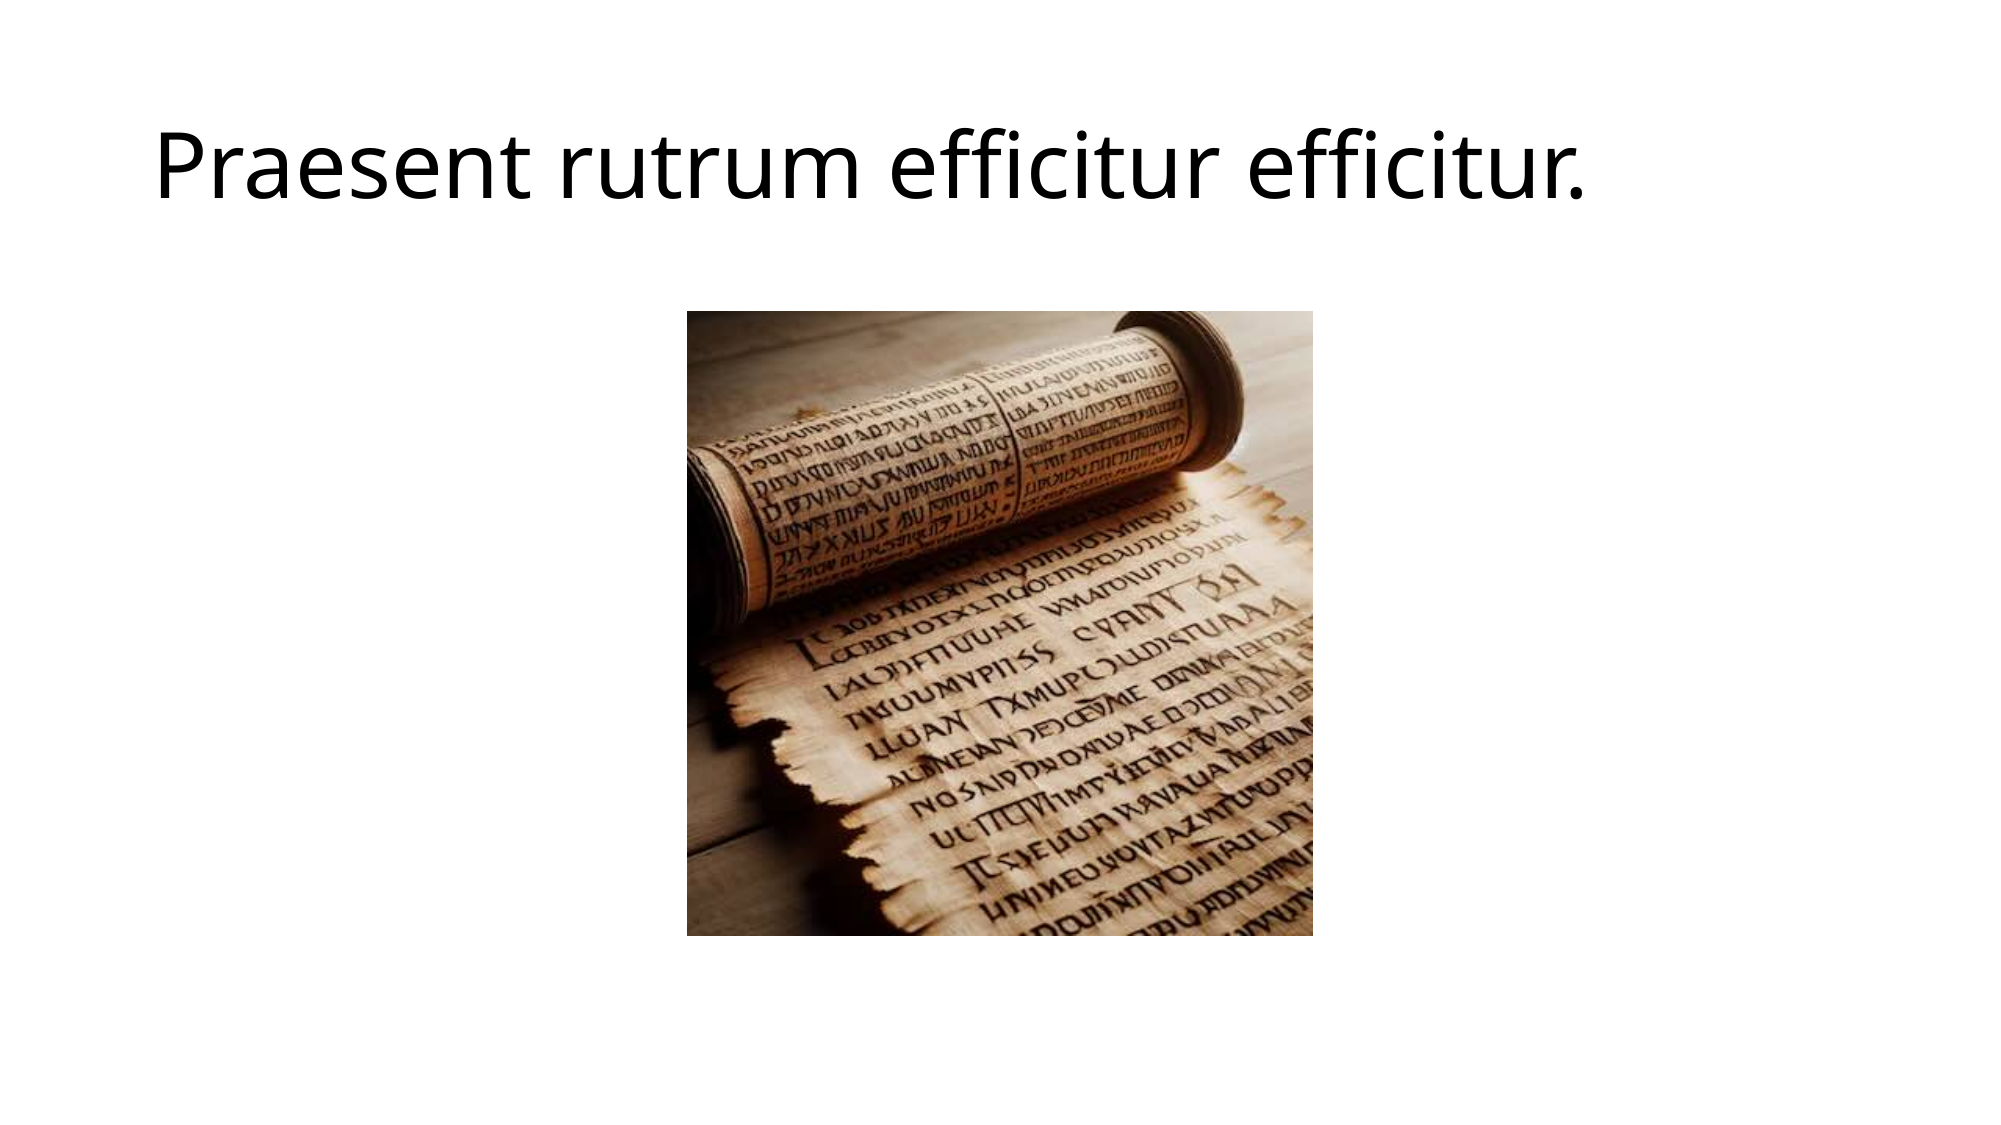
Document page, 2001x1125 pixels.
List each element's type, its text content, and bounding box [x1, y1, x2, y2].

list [687, 311, 1313, 937]
title Praesent rutrum efficitur efficitur. [137, 59, 1863, 278]
